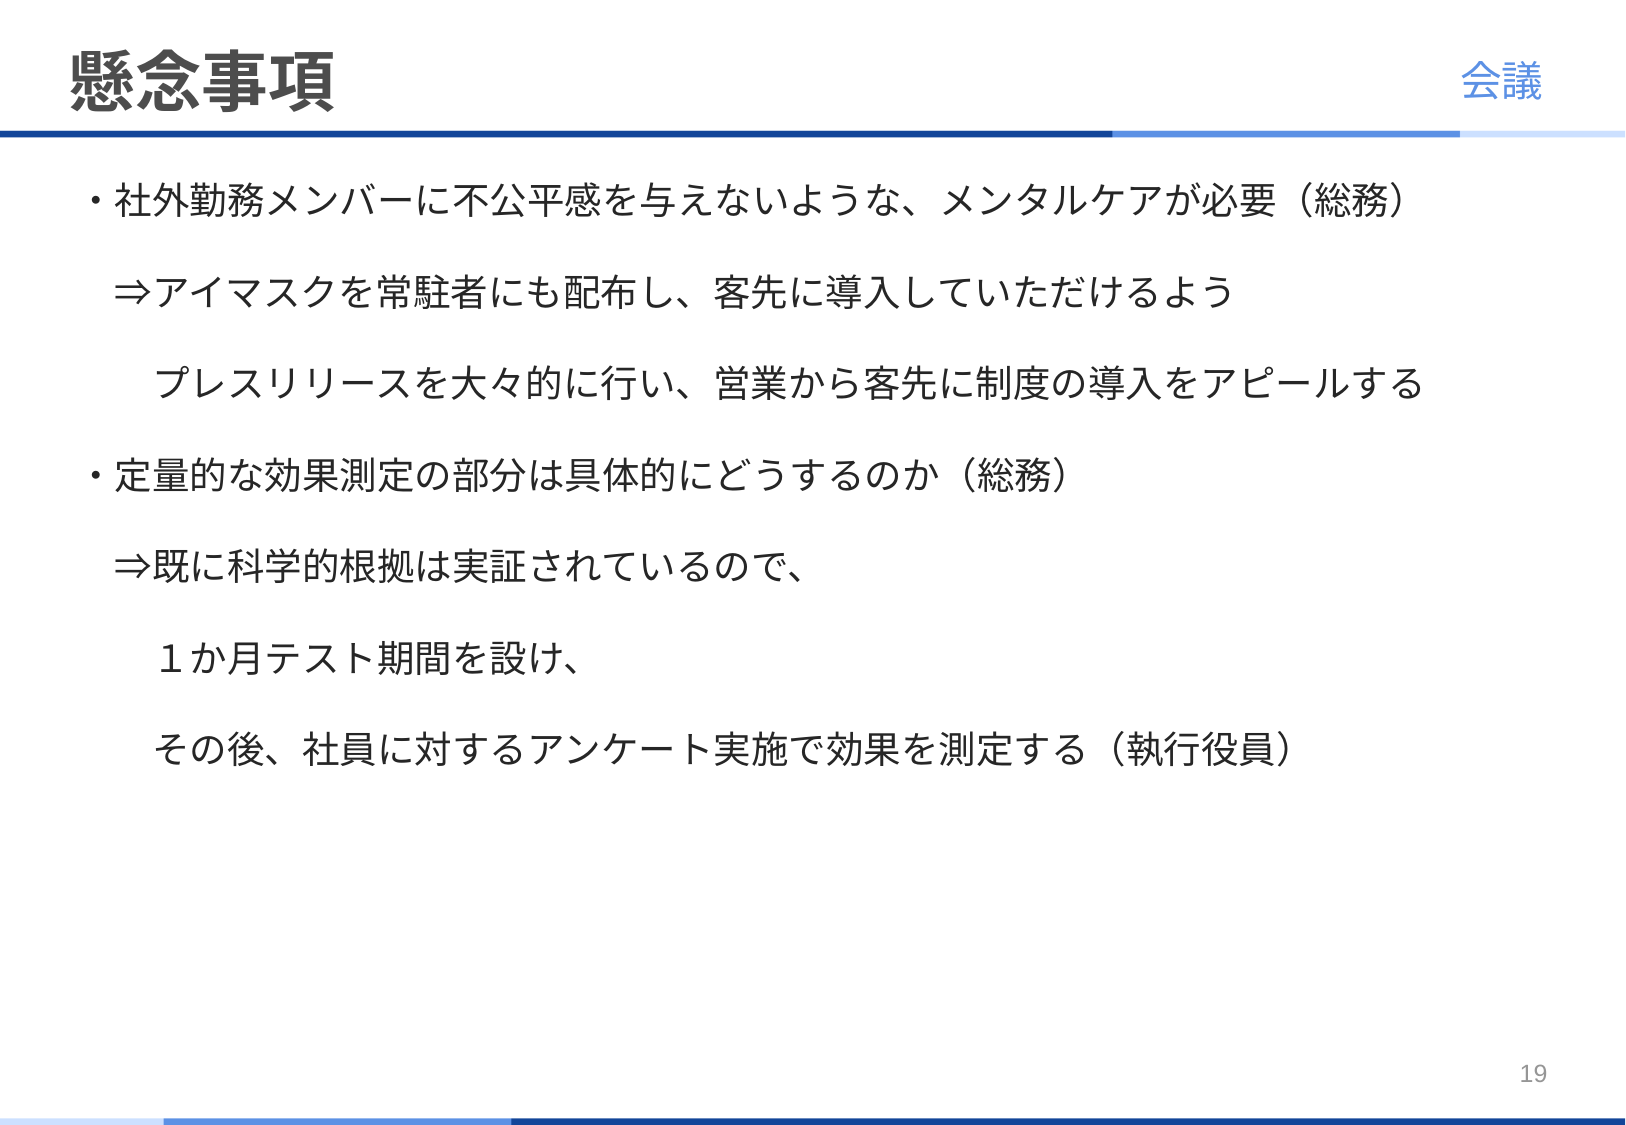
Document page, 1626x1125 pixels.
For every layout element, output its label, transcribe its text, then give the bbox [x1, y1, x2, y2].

list ・社外勤務メンバーに不公平感を与えないような、メンタルケアが必要（総務） ⇒アイマスクを常駐者にも配布し、客先に導入していただけるよう プレスリリースを大々的に行い、営業から客先に制度の導入をアピールする ・定量的な効果測定の部分は具体的にどうするのか（総務） ⇒既に科学的根拠は実証されているので、 １か月テスト期間を設け、 その後、社員に対するアンケート実施で効果を測定する（執行役員） [62, 160, 1563, 1024]
slide_number 19 [1183, 1042, 1563, 1103]
title 懸念事項 [62, 23, 1563, 138]
text_box 会議 [363, 47, 1557, 112]
picture [0, 0, 1626, 1125]
